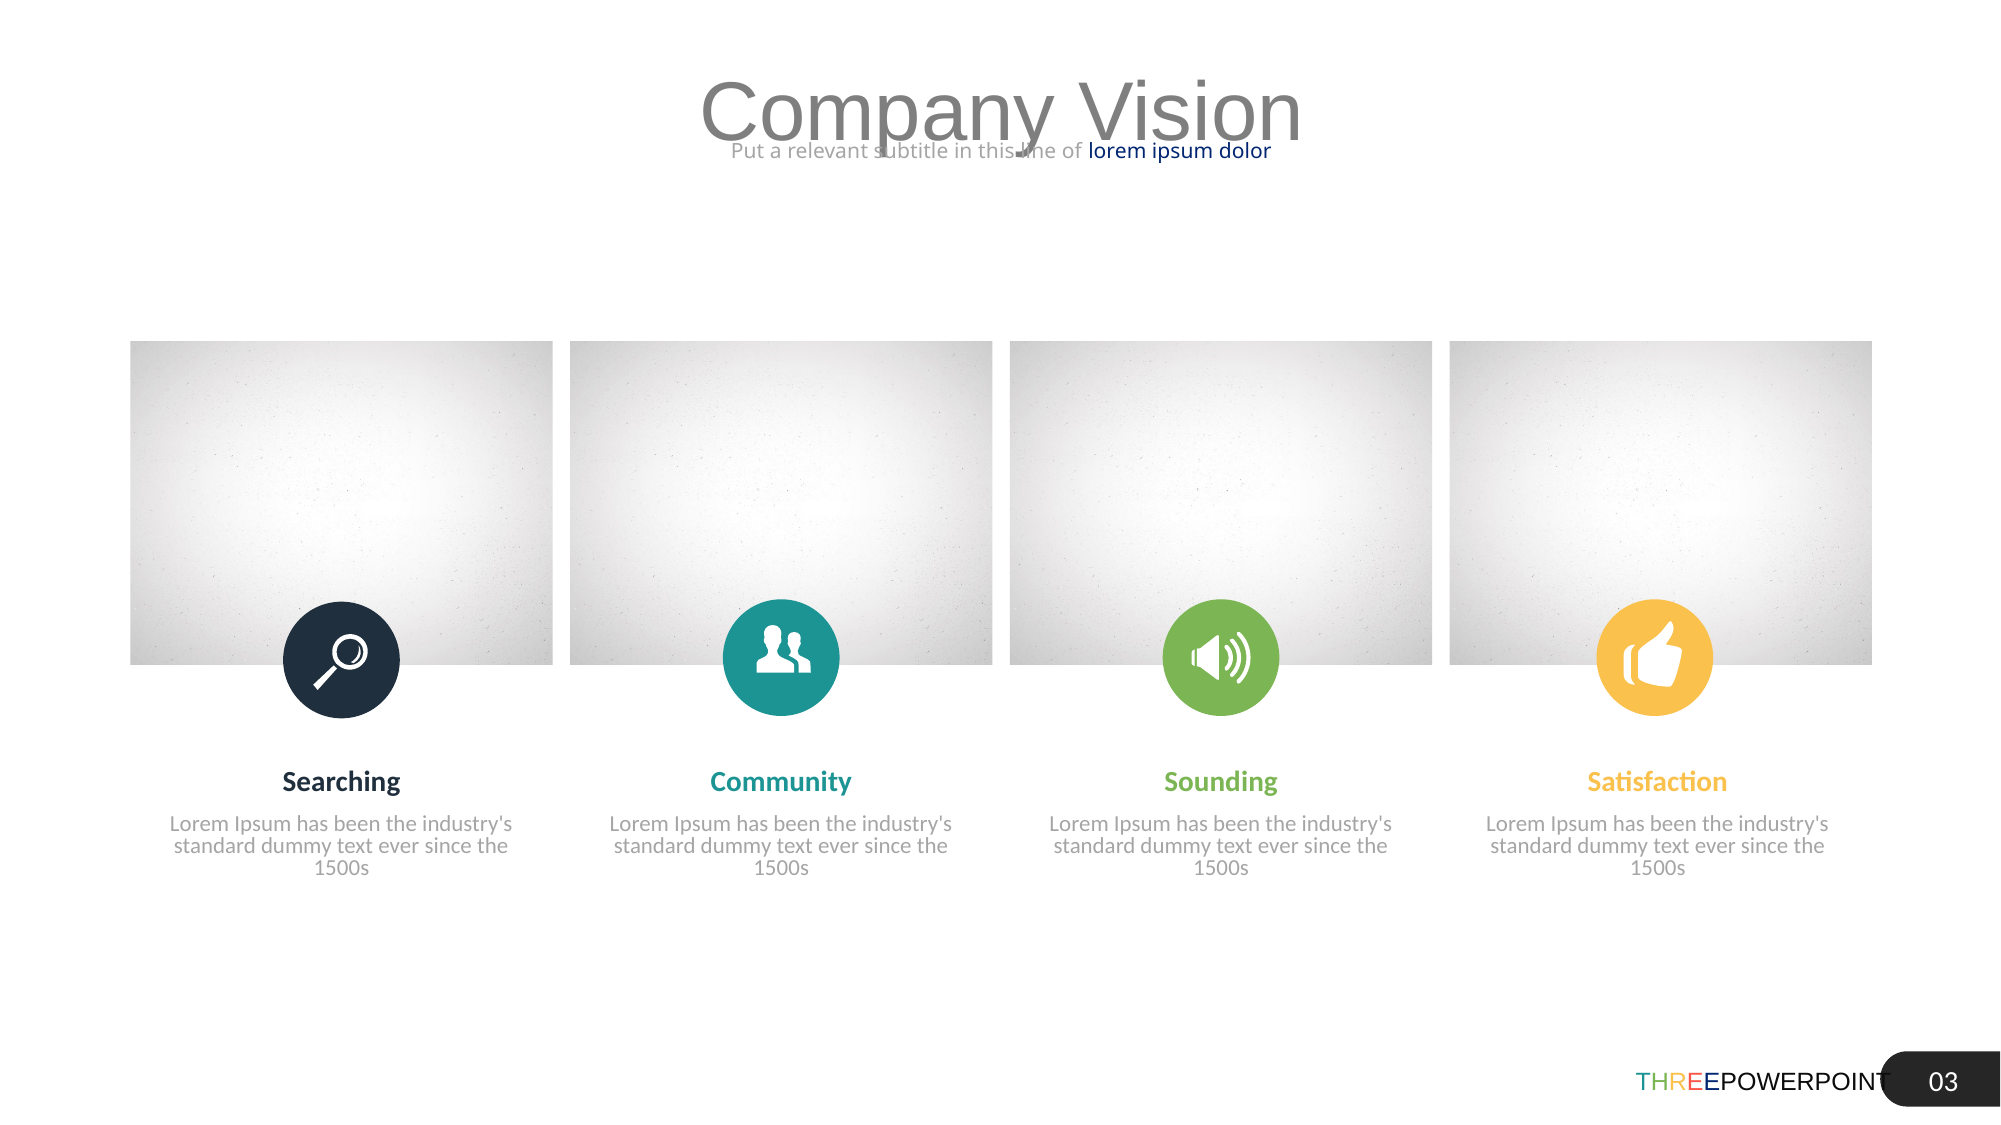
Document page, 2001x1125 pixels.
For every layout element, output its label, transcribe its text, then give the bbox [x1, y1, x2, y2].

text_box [1162, 599, 1280, 717]
picture [130, 340, 553, 666]
picture [1449, 340, 1873, 666]
text_box Community Lorem Ipsum has been the industry's standard dummy text ever since the 1500s [570, 761, 993, 910]
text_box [282, 601, 401, 719]
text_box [1596, 599, 1714, 717]
text_box Searching Lorem Ipsum has been the industry's standard dummy text ever since the 1500s [130, 761, 553, 910]
picture [569, 340, 993, 666]
text_box Sounding Lorem Ipsum has been the industry's standard dummy text ever since the 1500s [1009, 761, 1433, 910]
text_box Company Vision [663, 0, 1340, 167]
text_box Put a relevant subtitle in this line of lorem ipsum dolor [713, 118, 1290, 182]
text_box Satisfaction Lorem Ipsum has been the industry's standard dummy text ever since the 1500s [1449, 761, 1866, 910]
text_box 0‹#› [1913, 1055, 1974, 1106]
picture [1009, 340, 1433, 666]
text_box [722, 599, 840, 717]
